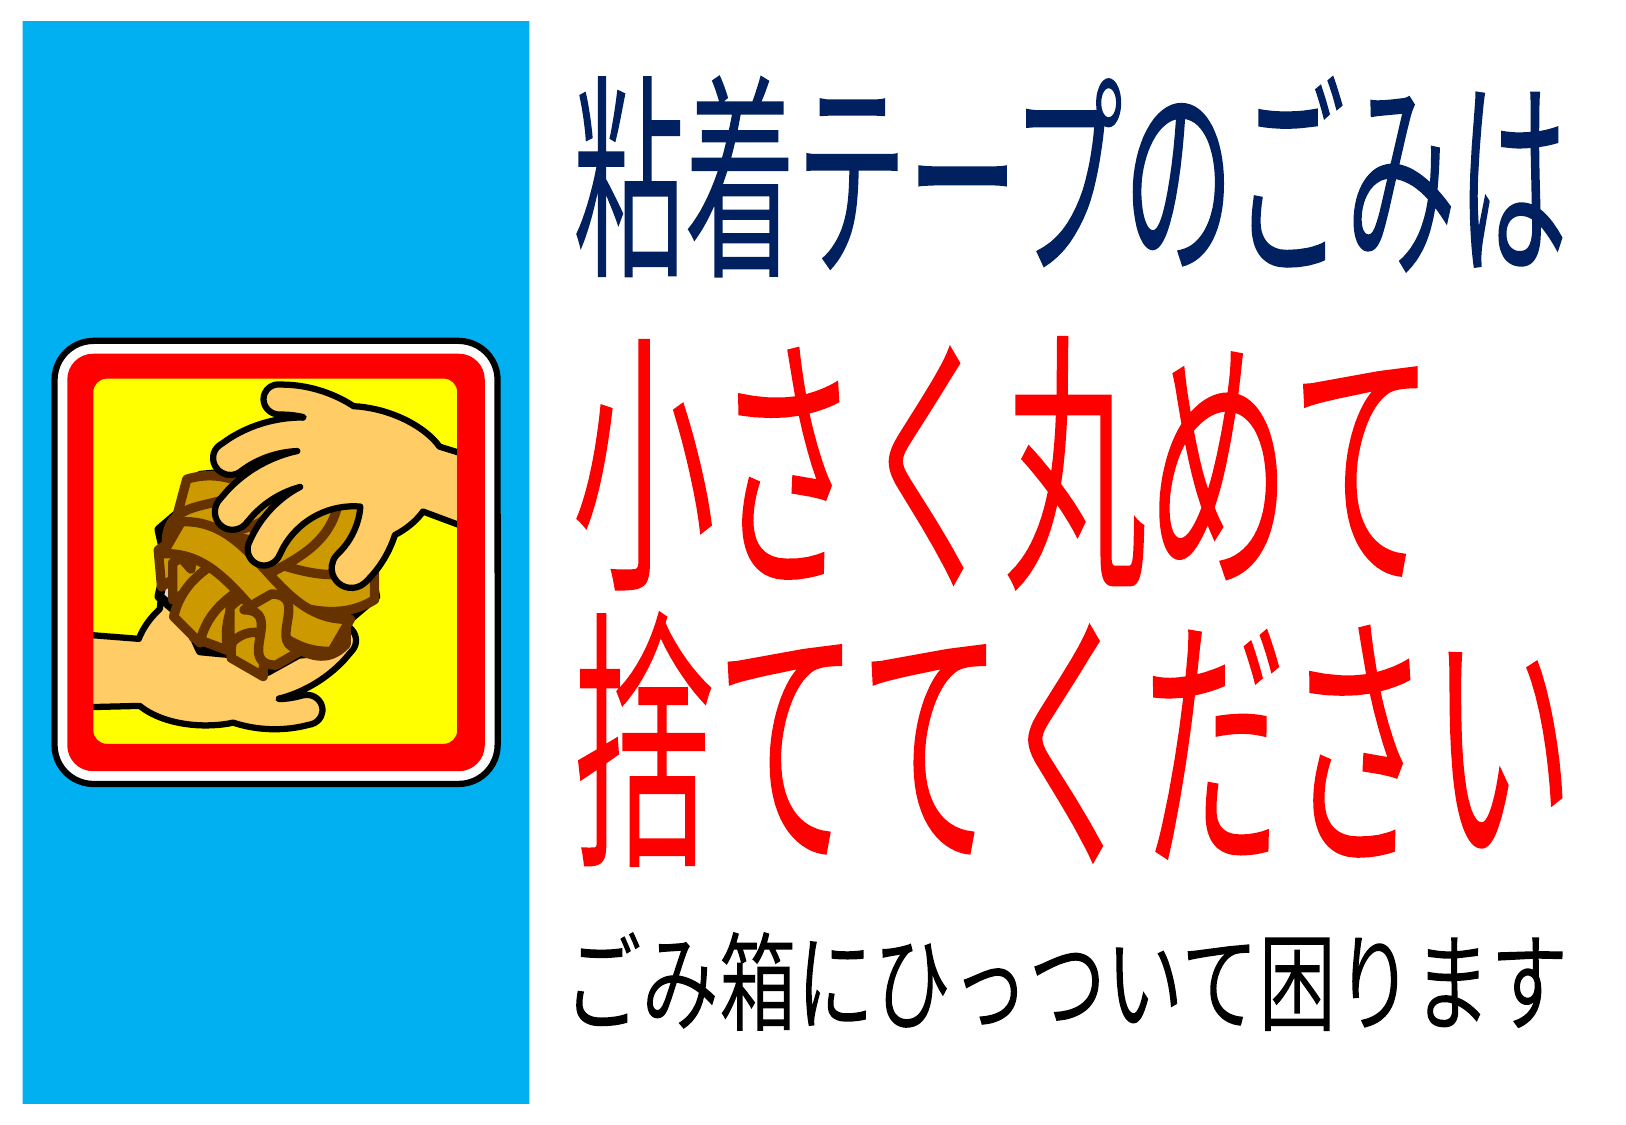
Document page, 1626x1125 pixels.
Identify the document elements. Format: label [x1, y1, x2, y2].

text_box [54, 340, 498, 785]
text_box [575, 74, 1563, 1032]
text_box [20, 19, 532, 1106]
